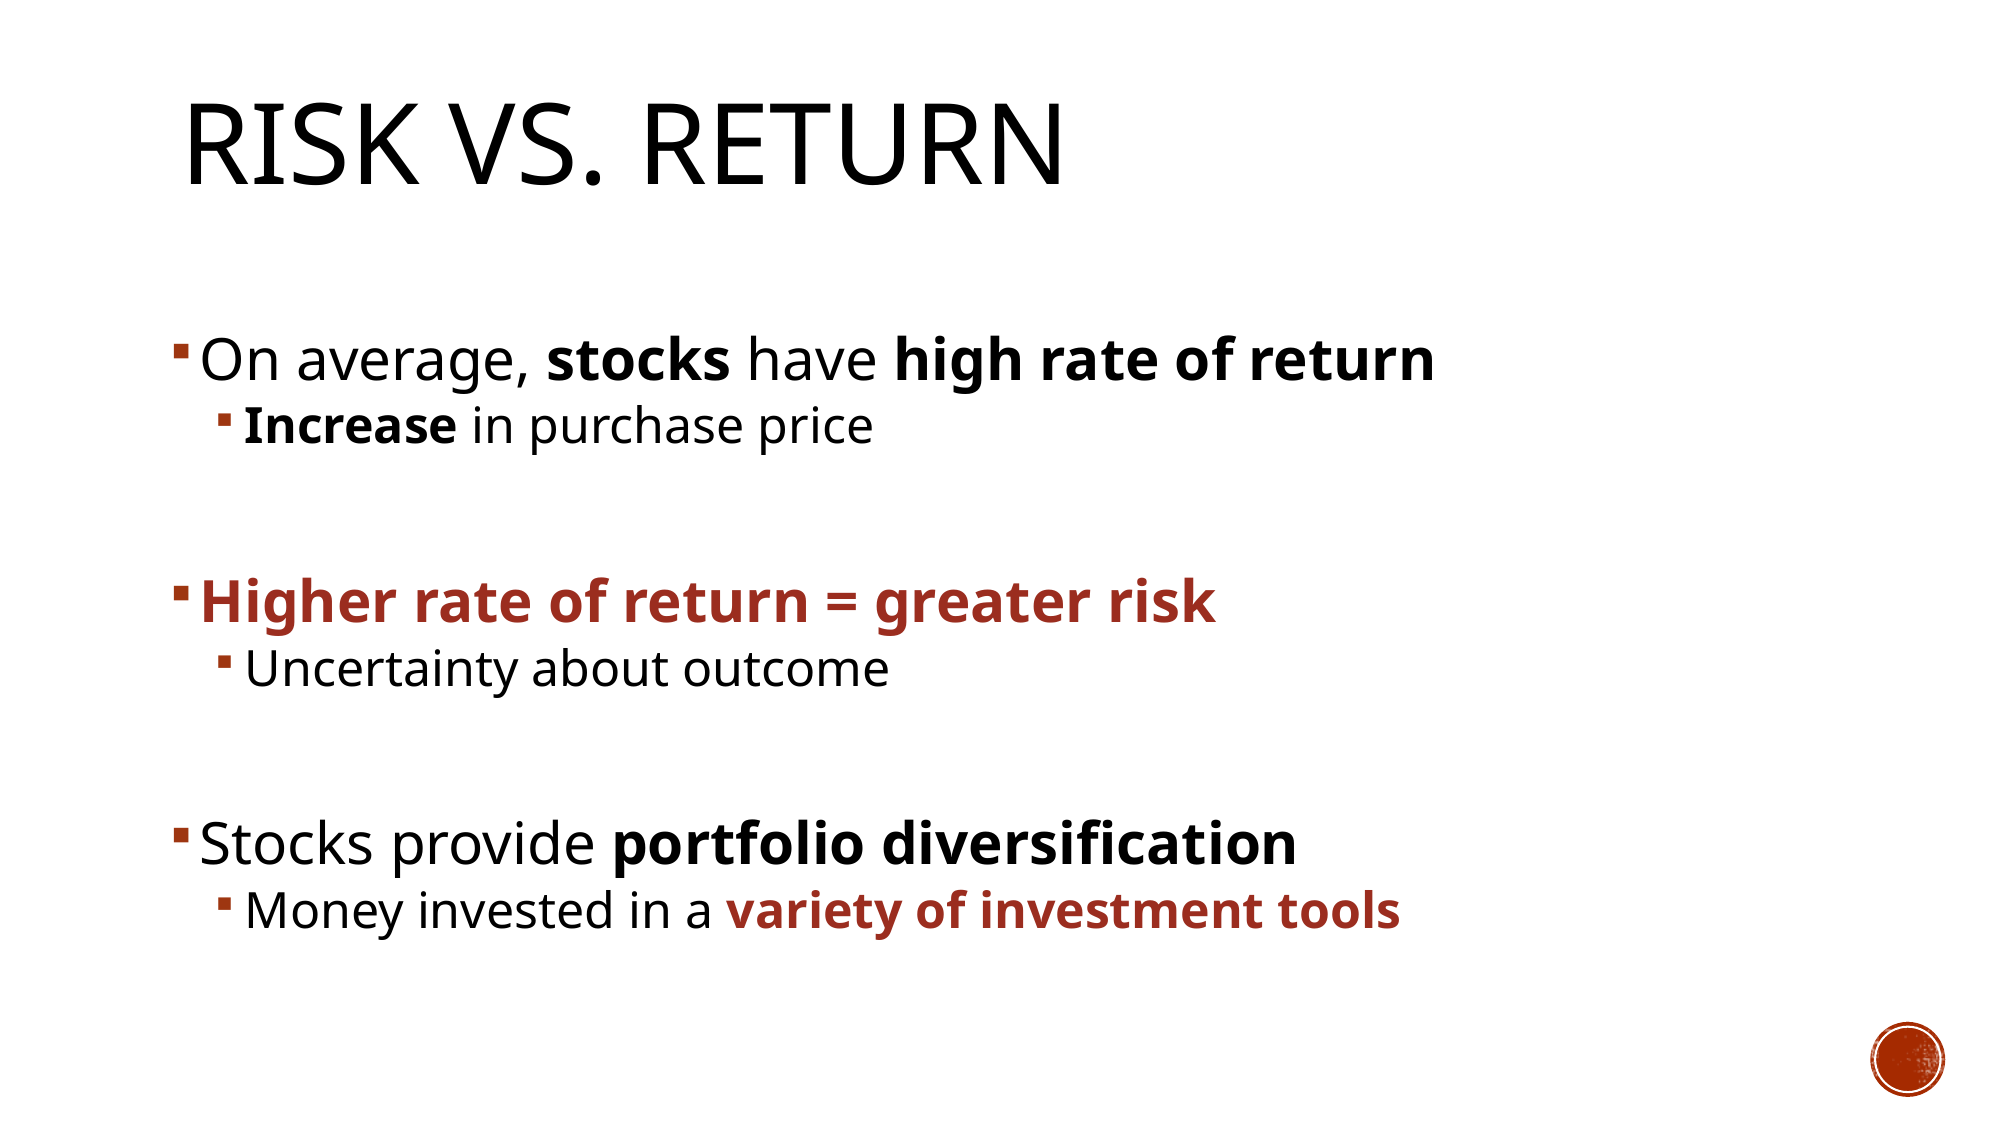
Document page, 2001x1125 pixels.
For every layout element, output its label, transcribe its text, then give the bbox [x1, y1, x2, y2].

title Risk vs. Return [165, 16, 1816, 281]
list On average, stocks have high rate of return Increase in purchase price Higher rate of return = greater risk Uncertainty about outcome Stocks provide portfolio diversification Money invested in a variety of investment tools [154, 322, 1826, 1013]
